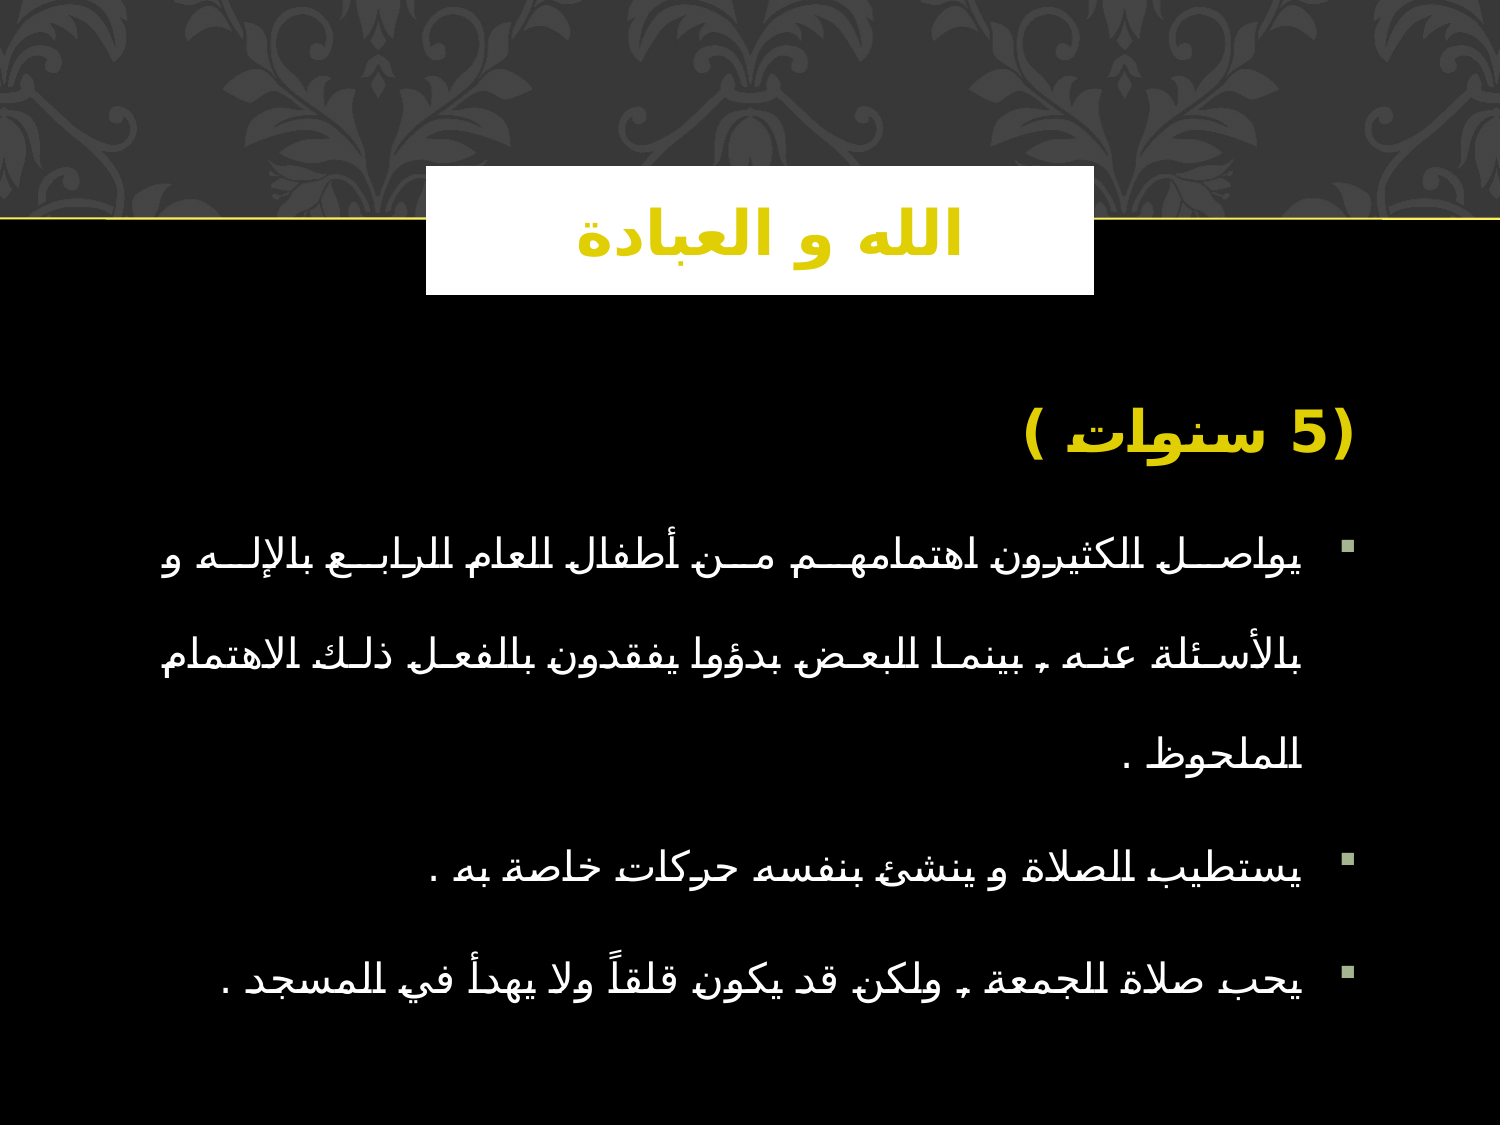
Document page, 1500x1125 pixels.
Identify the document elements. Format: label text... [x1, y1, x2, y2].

list (5 سنوات ) يواصل الكثيرون اهتمامهم من أطفال العام الرابع بالإله و بالأسئلة عنه , بينما البعض بدؤوا يفقدون بالفعل ذلك الاهتمام الملحوظ . يستطيب الصلاة و ينشئ بنفسه حركات خاصة به . يحب صلاة الجمعة , ولكن قد يكون قلقاً ولا يهدأ في المسجد . [147, 326, 1373, 1035]
title الله و العبادة [426, 166, 1094, 295]
